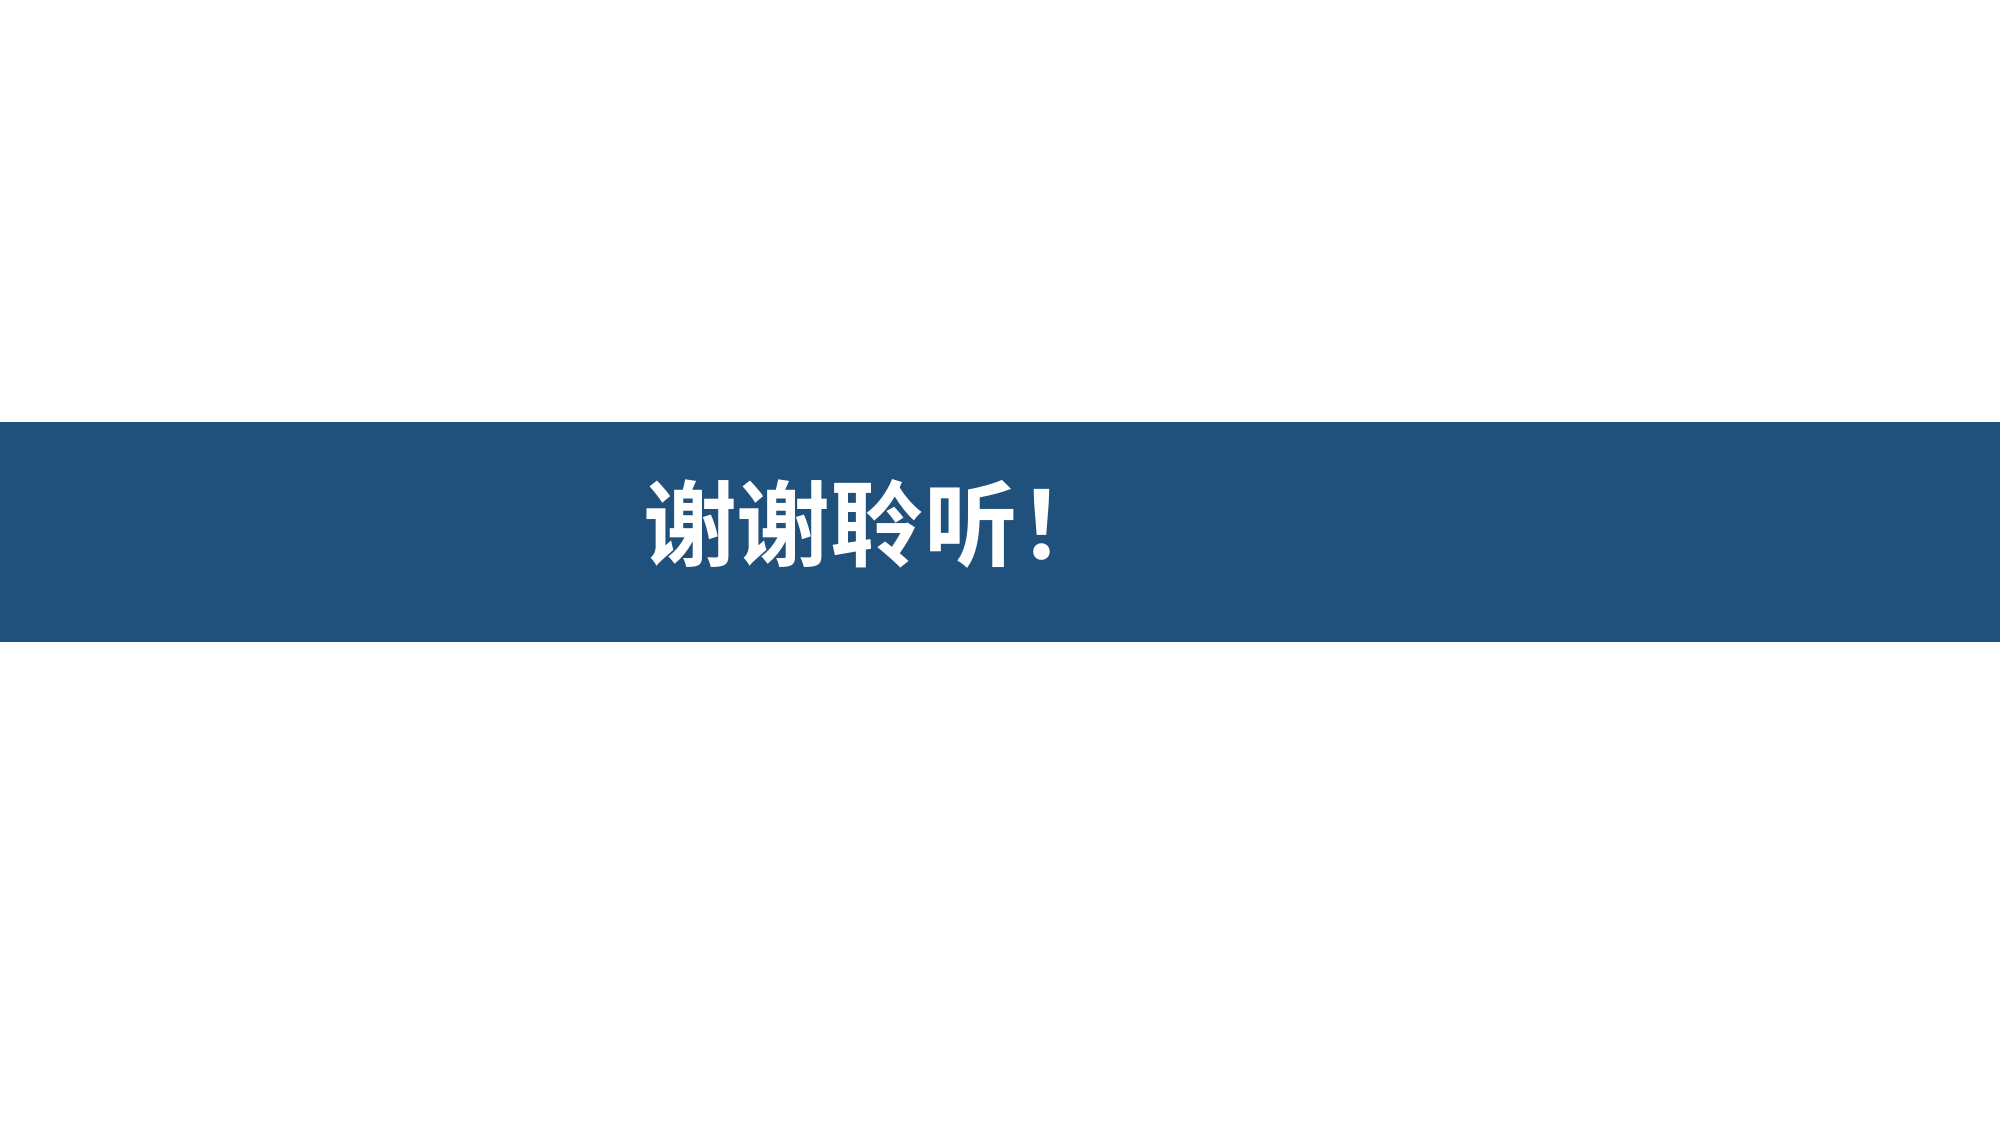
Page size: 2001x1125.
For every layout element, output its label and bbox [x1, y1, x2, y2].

picture [0, 422, 2000, 642]
